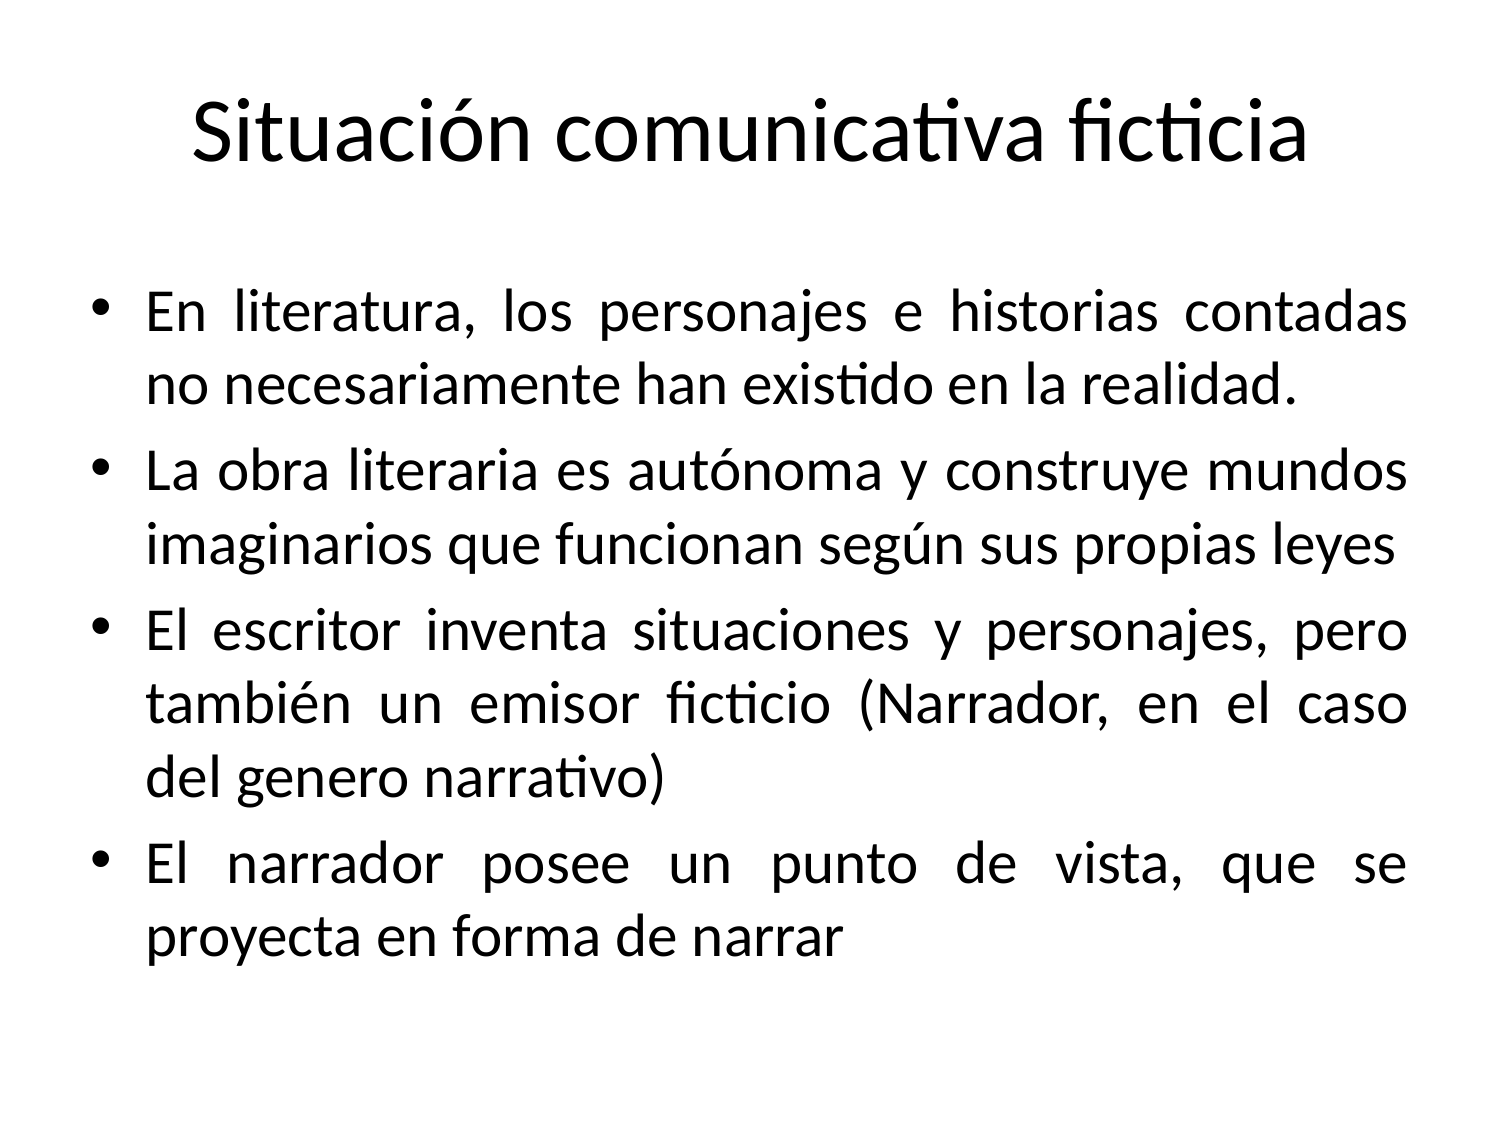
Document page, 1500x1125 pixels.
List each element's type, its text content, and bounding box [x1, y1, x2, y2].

list En literatura, los personajes e historias contadas no necesariamente han existido en la realidad. La obra literaria es autónoma y construye mundos imaginarios que funcionan según sus propias leyes El escritor inventa situaciones y personajes, pero también un emisor ficticio (Narrador, en el caso del genero narrativo) El narrador posee un punto de vista, que se proyecta en forma de narrar [75, 262, 1425, 1005]
title Situación comunicativa ficticia [76, 30, 1427, 219]
